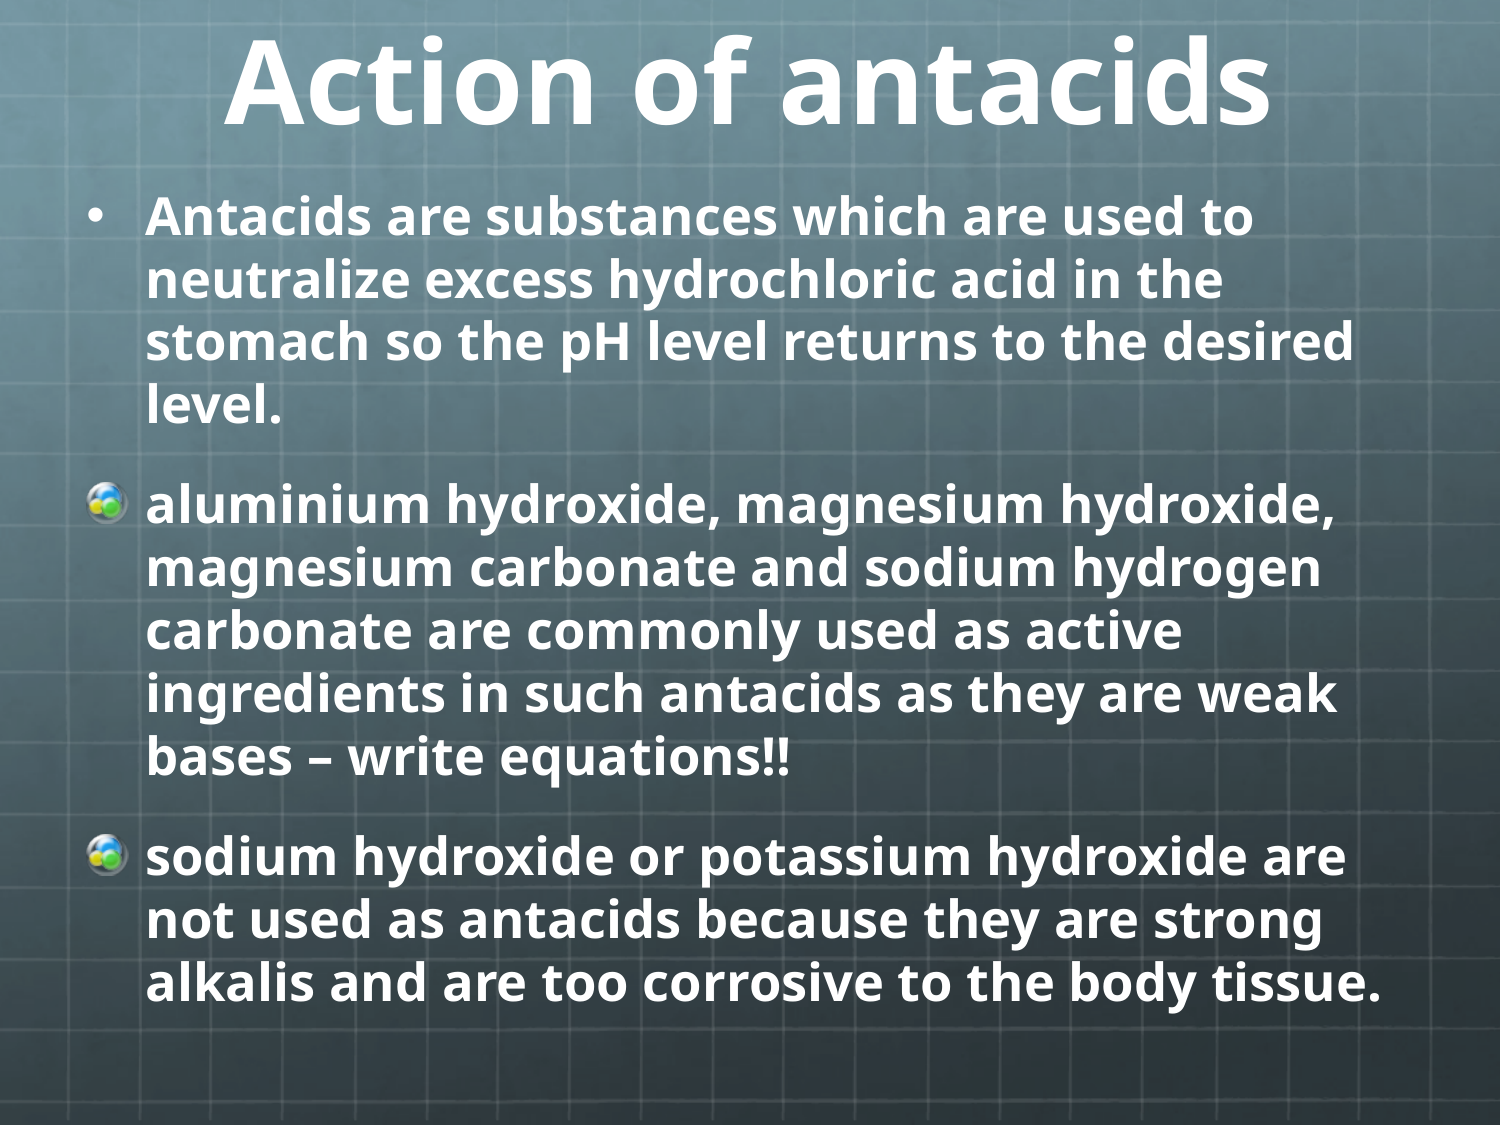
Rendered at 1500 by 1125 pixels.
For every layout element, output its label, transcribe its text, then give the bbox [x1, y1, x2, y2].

picture [0, 0, 1500, 1125]
list Antacids are substances which are used to neutralize excess hydrochloric acid in the stomach so the pH level returns to the desired level. aluminium hydroxide, magnesium hydroxide, magnesium carbonate and sodium hydrogen carbonate are commonly used as active ingredients in such antacids as they are weak bases – write equations!! sodium hydroxide or potassium hydroxide are not used as antacids because they are strong alkalis and are too corrosive to the body tissue. [71, 175, 1418, 1037]
picture [86, 482, 129, 524]
title Action of antacids [127, 0, 1372, 175]
picture [86, 834, 129, 876]
